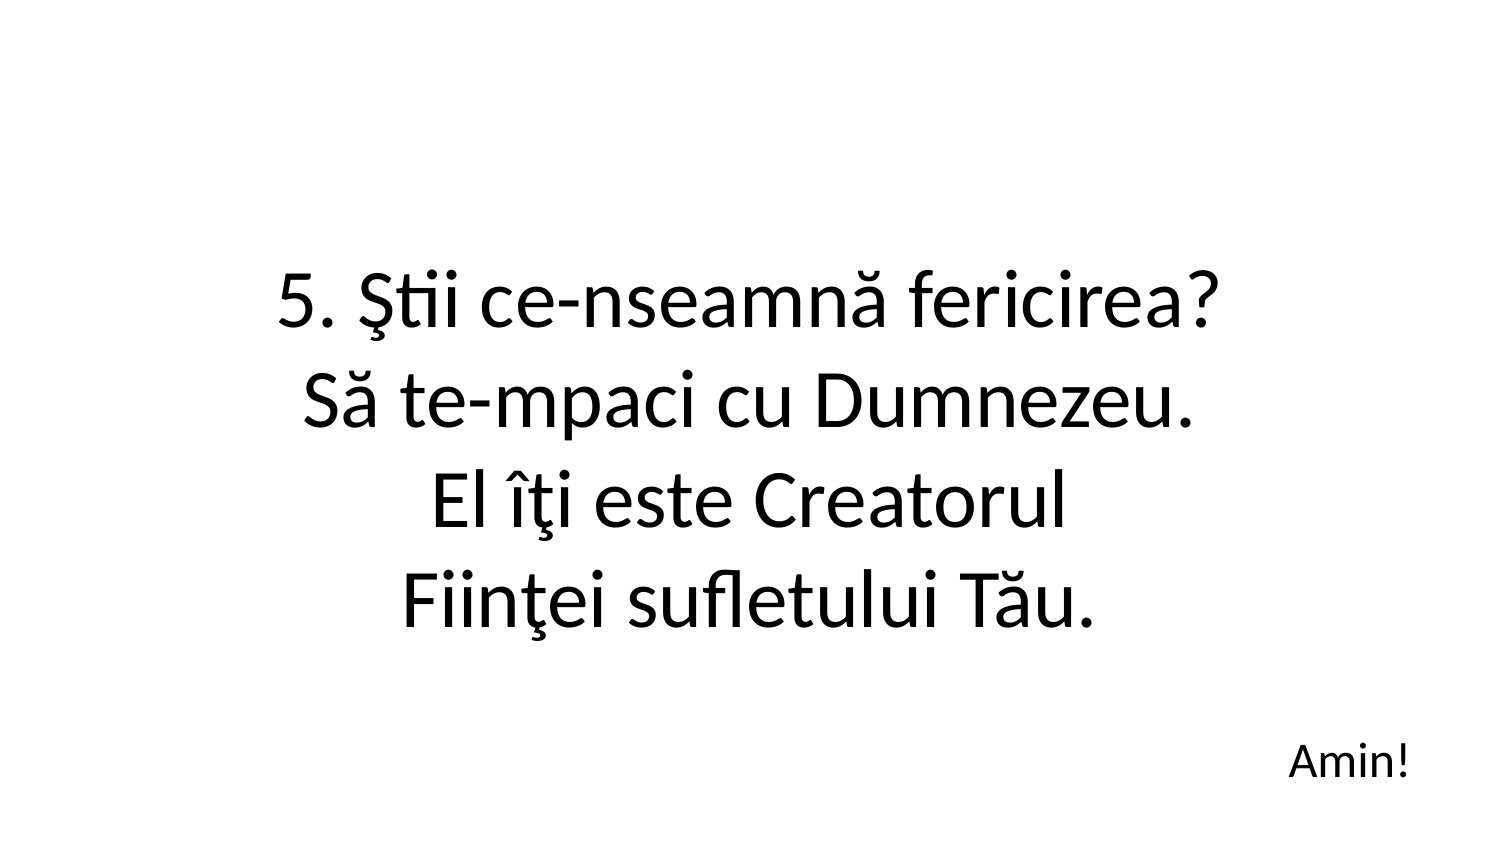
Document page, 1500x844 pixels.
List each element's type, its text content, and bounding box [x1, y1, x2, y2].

text_box Amin! [1273, 674, 1427, 795]
text_box 5. Ştii ce-nseamnă fericirea? Să te-mpaci cu Dumnezeu. El îţi este Creatorul Fiinţei sufletului Tău. [260, 192, 1240, 652]
